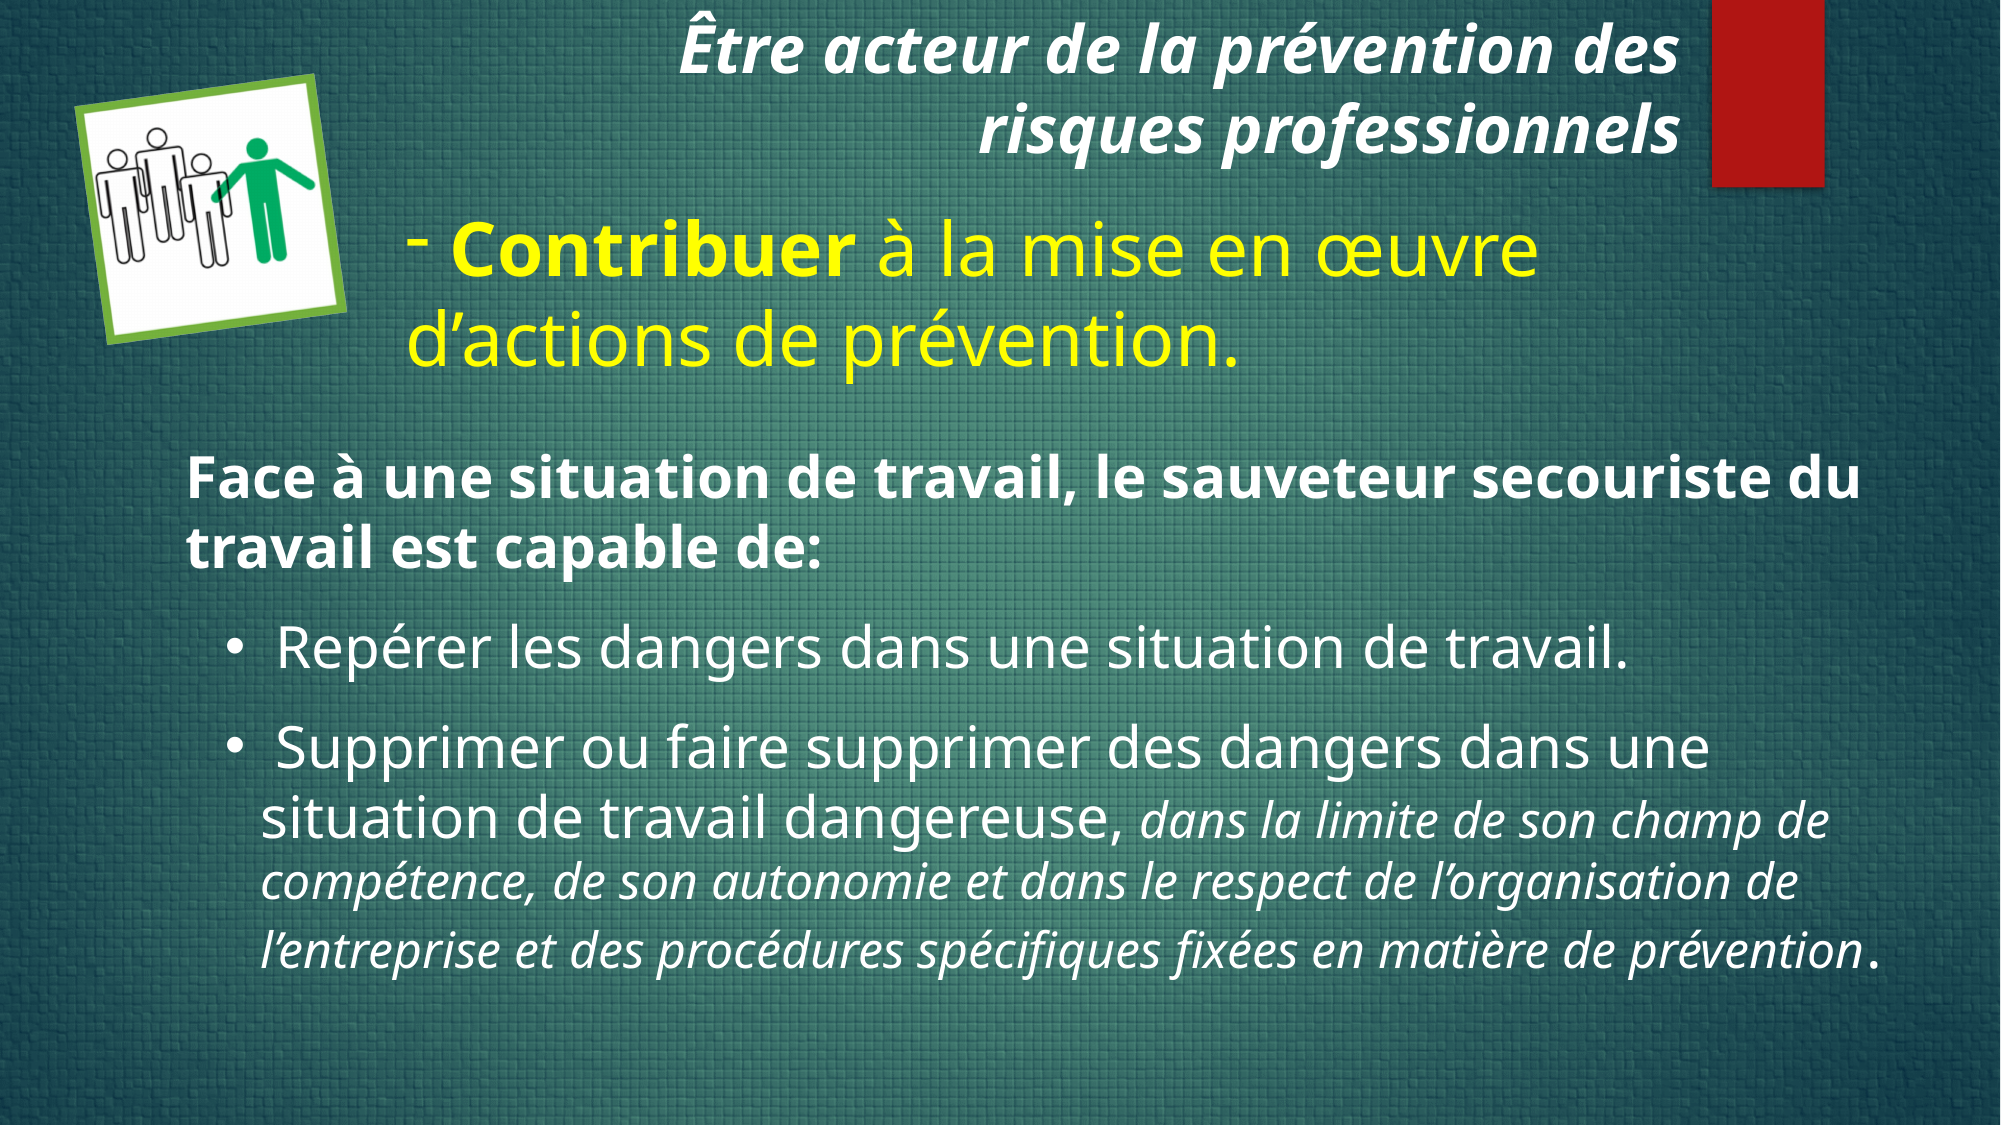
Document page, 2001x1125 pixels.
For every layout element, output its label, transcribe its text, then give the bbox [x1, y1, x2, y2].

picture [75, 74, 346, 344]
text_box Contribuer à la mise en œuvre d’actions de prévention. [390, 194, 1737, 390]
text_box Être acteur de la prévention des risques professionnels [657, 0, 1697, 175]
text_box Face à une situation de travail, le sauveteur secouriste du travail est capable de: Repérer les dangers dans une situation de travail. Supprimer ou faire supprimer des dangers dans une situation de travail dangereuse, dans la limite de son champ de compétence, de son autonomie et dans le respect de l’organisation de l’entreprise et des procédures spécifiques fixées en matière de prévention. [170, 432, 1928, 988]
